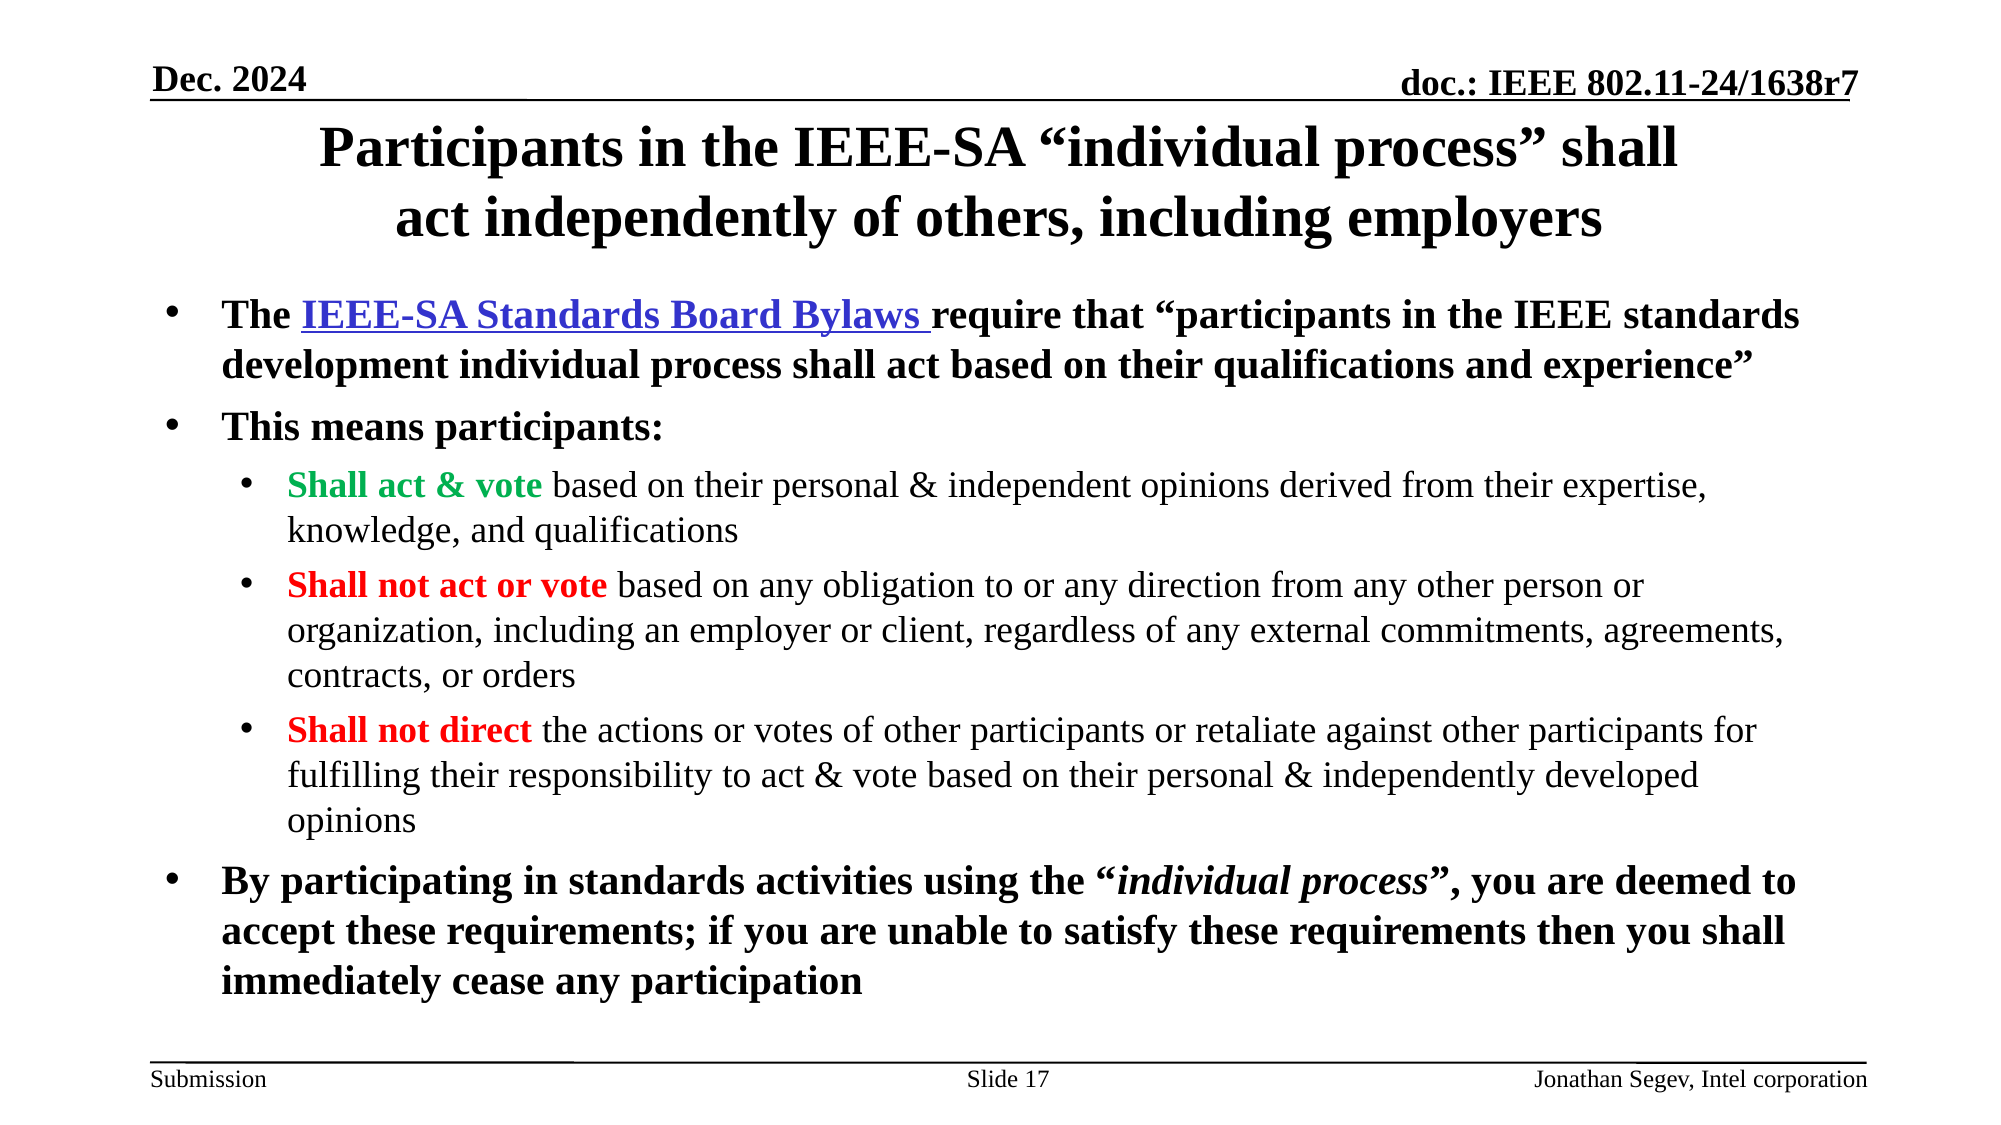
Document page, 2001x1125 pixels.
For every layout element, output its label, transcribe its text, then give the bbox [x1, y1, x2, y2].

list The IEEE-SA Standards Board Bylaws require that “participants in the IEEE standards development individual process shall act based on their qualifications and experience” This means participants: Shall act & vote based on their personal & independent opinions derived from their expertise, knowledge, and qualifications Shall not act or vote based on any obligation to or any direction from any other person or organization, including an employer or client, regardless of any external commitments, agreements, contracts, or orders Shall not direct the actions or votes of other participants or retaliate against other participants for fulfilling their responsibility to act & vote based on their personal & independently developed opinions By participating in standards activities using the “individual process”, you are deemed to accept these requirements; if you are unable to satisfy these requirements then you shall immediately cease any participation [149, 278, 1850, 1000]
title Participants in the IEEE-SA “individual process” shall act independently of others, including employers [149, 112, 1850, 244]
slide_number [152, 54, 563, 100]
slide_number Slide 17 [950, 1061, 1067, 1123]
footer Jonathan Segev, Intel corporation [1171, 1061, 1869, 1093]
